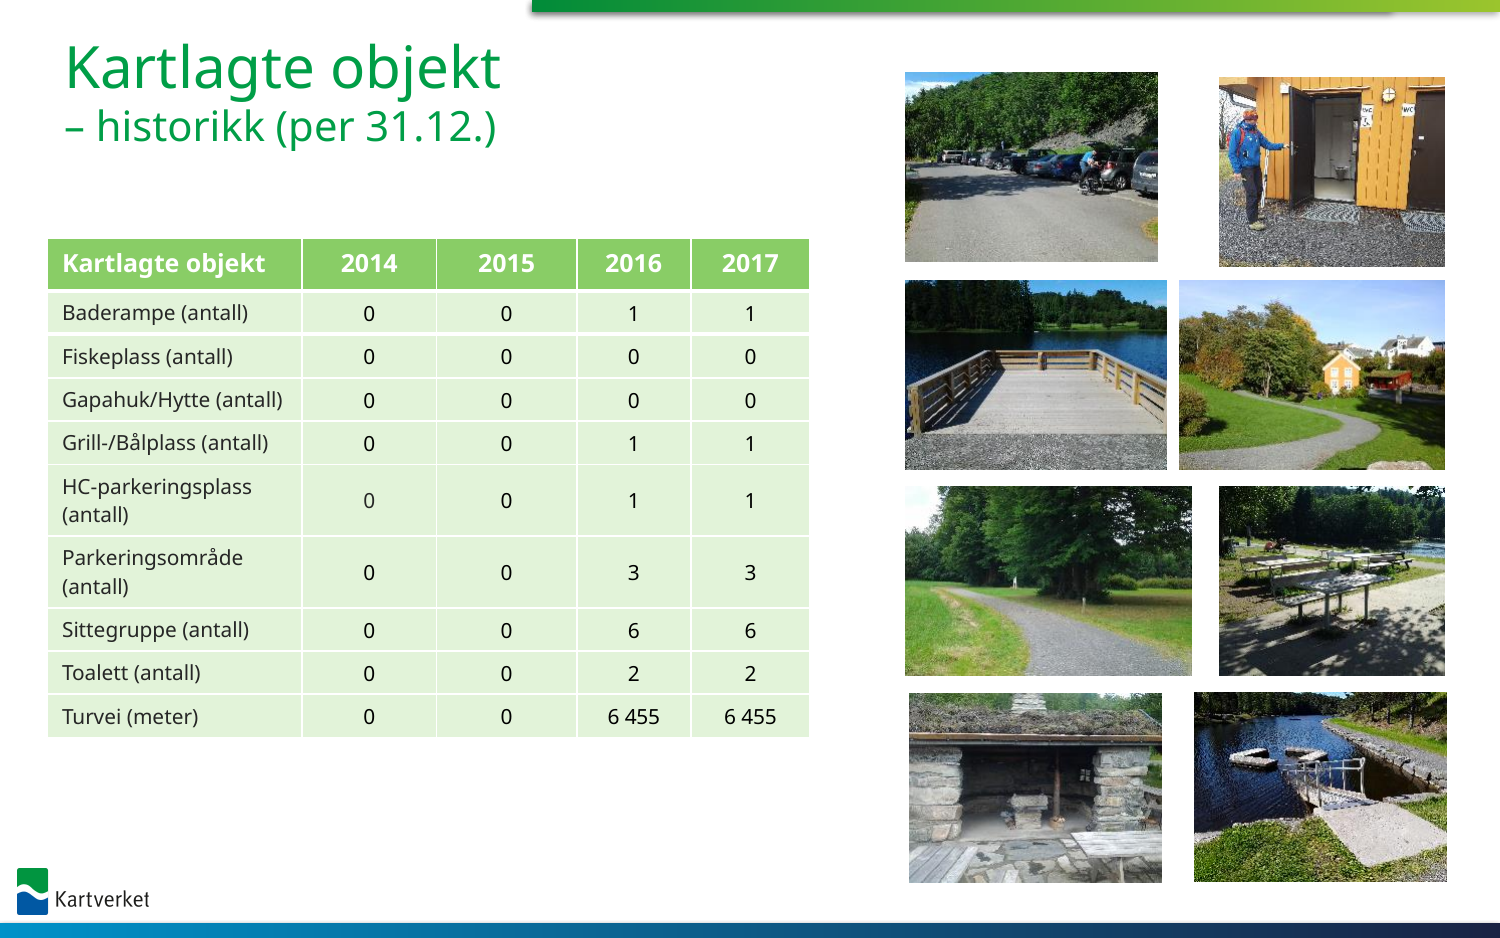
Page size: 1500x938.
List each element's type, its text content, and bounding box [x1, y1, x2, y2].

table_cell 0 [437, 379, 576, 420]
table_cell Grill-/Bålplass (antall) [48, 422, 301, 464]
table_cell 6 455 [578, 695, 690, 737]
table_cell 0 [578, 379, 690, 420]
table_cell 0 [437, 336, 576, 377]
table_cell 1 [692, 422, 809, 464]
table_cell 3 [578, 537, 690, 607]
table_cell 2 [578, 652, 690, 693]
table_cell 0 [303, 379, 436, 420]
text_box Kartlagte objekt – historikk (per 31.12.) [49, 14, 1431, 158]
table_cell 1 [692, 465, 809, 535]
table_cell 1 [578, 465, 690, 535]
table_header 2015 [437, 239, 576, 289]
table_cell 0 [303, 465, 436, 535]
table_cell 0 [437, 695, 576, 737]
table_cell 1 [578, 422, 690, 464]
picture [1219, 486, 1445, 676]
picture [909, 693, 1163, 884]
table_cell 0 [303, 695, 436, 737]
table_cell 0 [303, 537, 436, 607]
table_cell Sittegruppe (antall) [48, 609, 301, 650]
table_cell Toalett (antall) [48, 652, 301, 693]
table_cell 3 [692, 537, 809, 607]
table_cell 0 [692, 379, 809, 420]
table_cell 6 [692, 609, 809, 650]
table_cell 1 [578, 293, 690, 332]
table_cell Turvei (meter) [48, 695, 301, 737]
table_header 2017 [692, 239, 809, 289]
picture [905, 486, 1193, 676]
table_cell 0 [303, 609, 436, 650]
table_cell 0 [437, 537, 576, 607]
table_cell Baderampe (antall) [48, 293, 301, 332]
table_cell 0 [692, 336, 809, 377]
table_cell 0 [303, 422, 436, 464]
table_header 2014 [303, 239, 436, 289]
picture [905, 280, 1167, 470]
table_cell 0 [437, 609, 576, 650]
table_cell Fiskeplass (antall) [48, 336, 301, 377]
table_cell 0 [303, 652, 436, 693]
table_cell 0 [578, 336, 690, 377]
picture [1194, 692, 1448, 882]
table_cell 0 [437, 652, 576, 693]
table_header 2016 [578, 239, 690, 289]
table_cell 0 [437, 293, 576, 332]
table_cell 0 [437, 422, 576, 464]
table_header Kartlagte objekt [48, 239, 301, 289]
table_cell 0 [303, 293, 436, 332]
table_cell 6 455 [692, 695, 809, 737]
picture [1179, 280, 1445, 470]
picture [1219, 77, 1445, 267]
table_cell 0 [437, 465, 576, 535]
table_cell 1 [692, 293, 809, 332]
table_cell Gapahuk/Hytte (antall) [48, 379, 301, 420]
table_cell 2 [692, 652, 809, 693]
table_cell 6 [578, 609, 690, 650]
picture [905, 72, 1158, 262]
table_cell HC-parkeringsplass (antall) [48, 465, 301, 535]
table_cell Parkeringsområde (antall) [48, 537, 301, 607]
table_cell 0 [303, 336, 436, 377]
